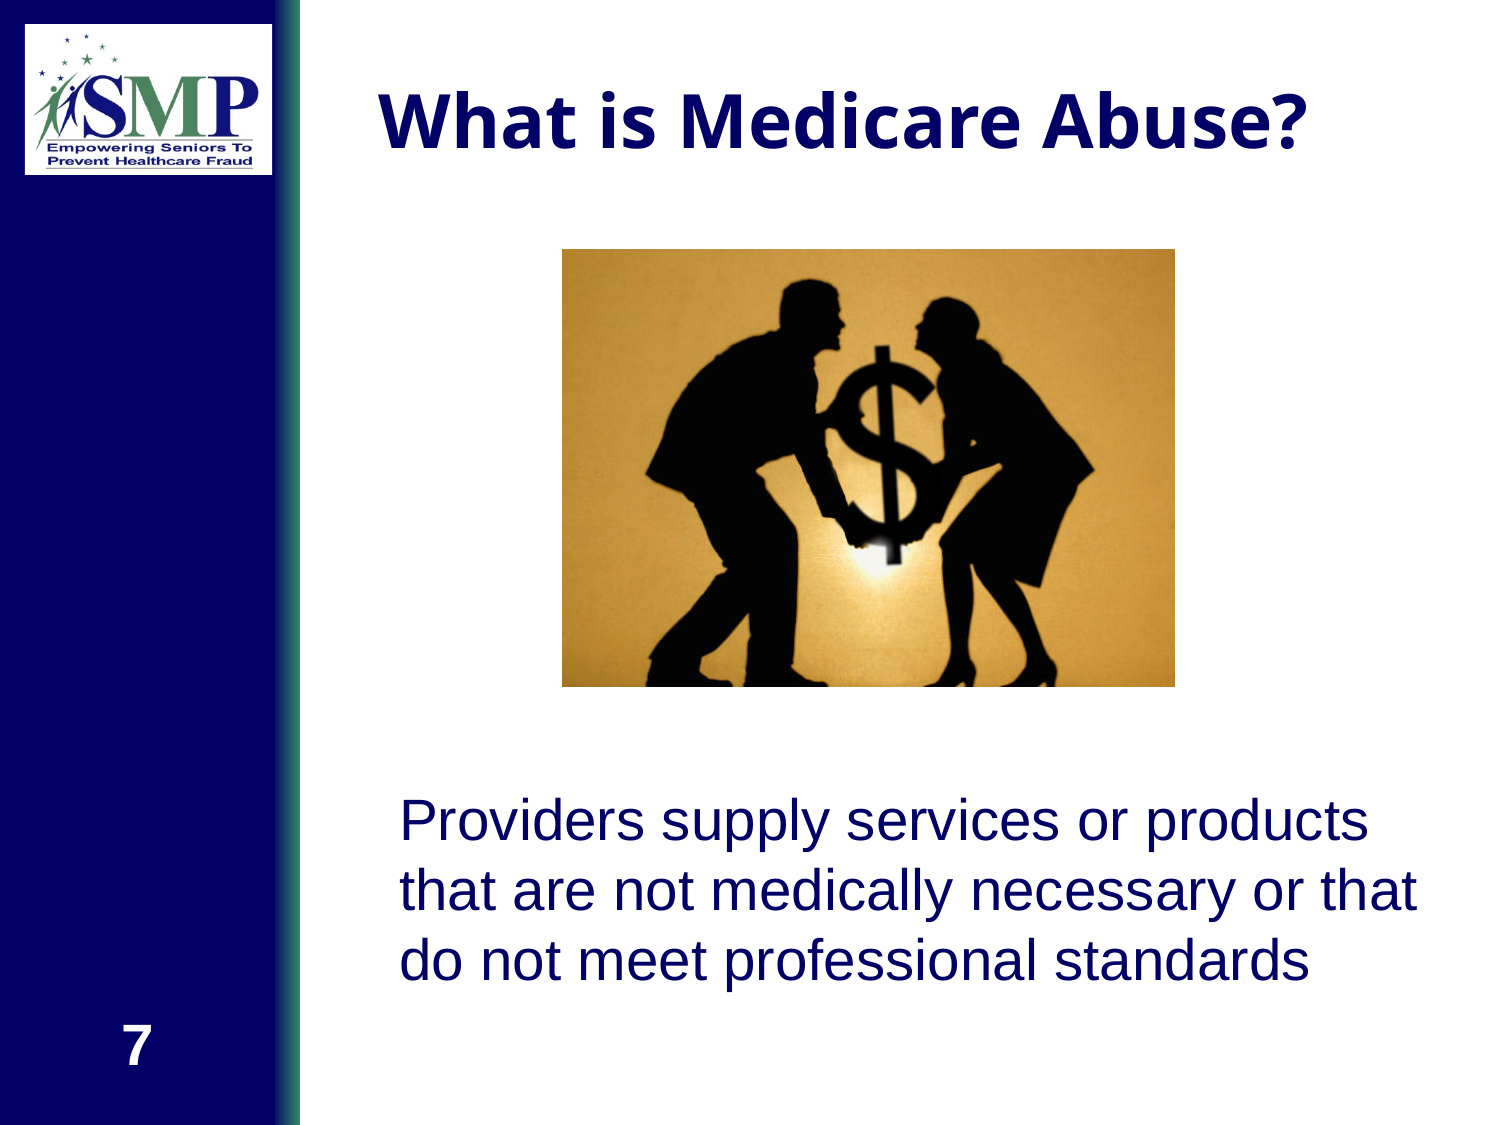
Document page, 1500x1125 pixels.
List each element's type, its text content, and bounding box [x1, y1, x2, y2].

slide_number 7 [0, 999, 276, 1076]
picture [24, 24, 273, 175]
text_box Providers supply services or products that are not medically necessary or that do not meet professional standards [337, 774, 1450, 1038]
picture [562, 249, 1176, 688]
title What is Medicare Abuse? [300, 24, 1388, 213]
